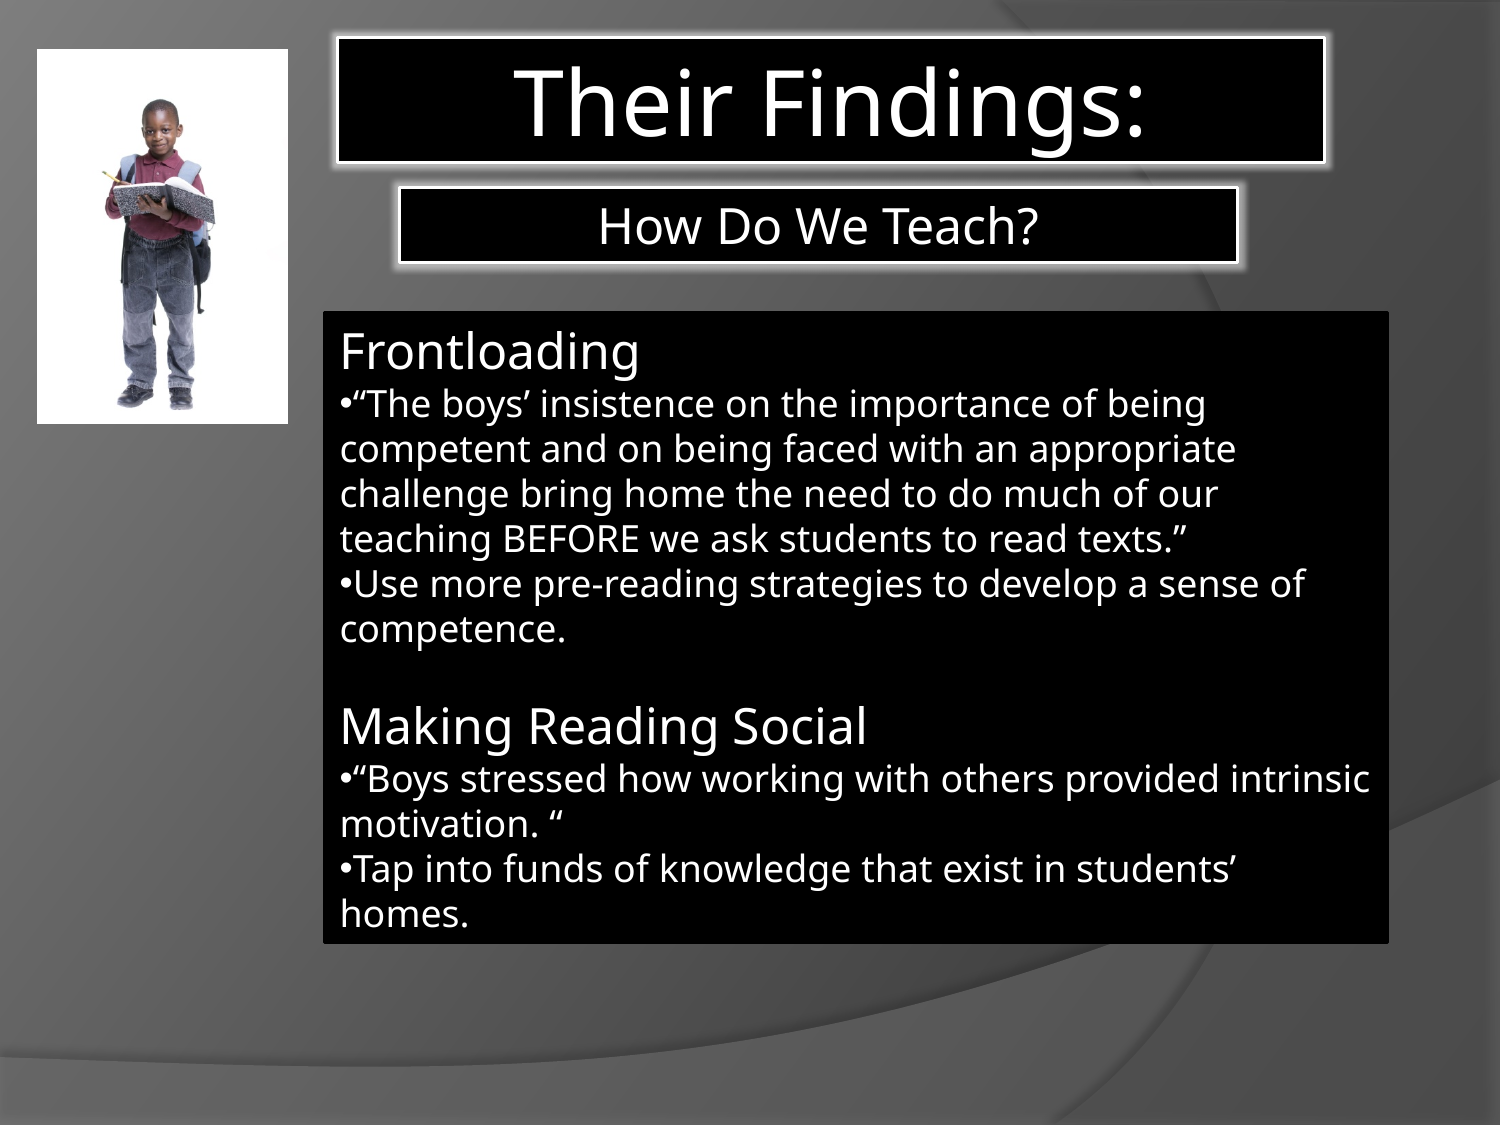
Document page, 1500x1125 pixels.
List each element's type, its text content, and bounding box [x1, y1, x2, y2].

text_box How Do We Teach? [398, 186, 1239, 264]
picture [37, 49, 288, 424]
text_box Frontloading “The boys’ insistence on the importance of being competent and on being faced with an appropriate challenge bring home the need to do much of our teaching BEFORE we ask students to read texts.” Use more pre-reading strategies to develop a sense of competence. Making Reading Social “Boys stressed how working with others provided intrinsic motivation. “ Tap into funds of knowledge that exist in students’ homes. [323, 311, 1389, 944]
text_box Their Findings: [336, 36, 1326, 164]
